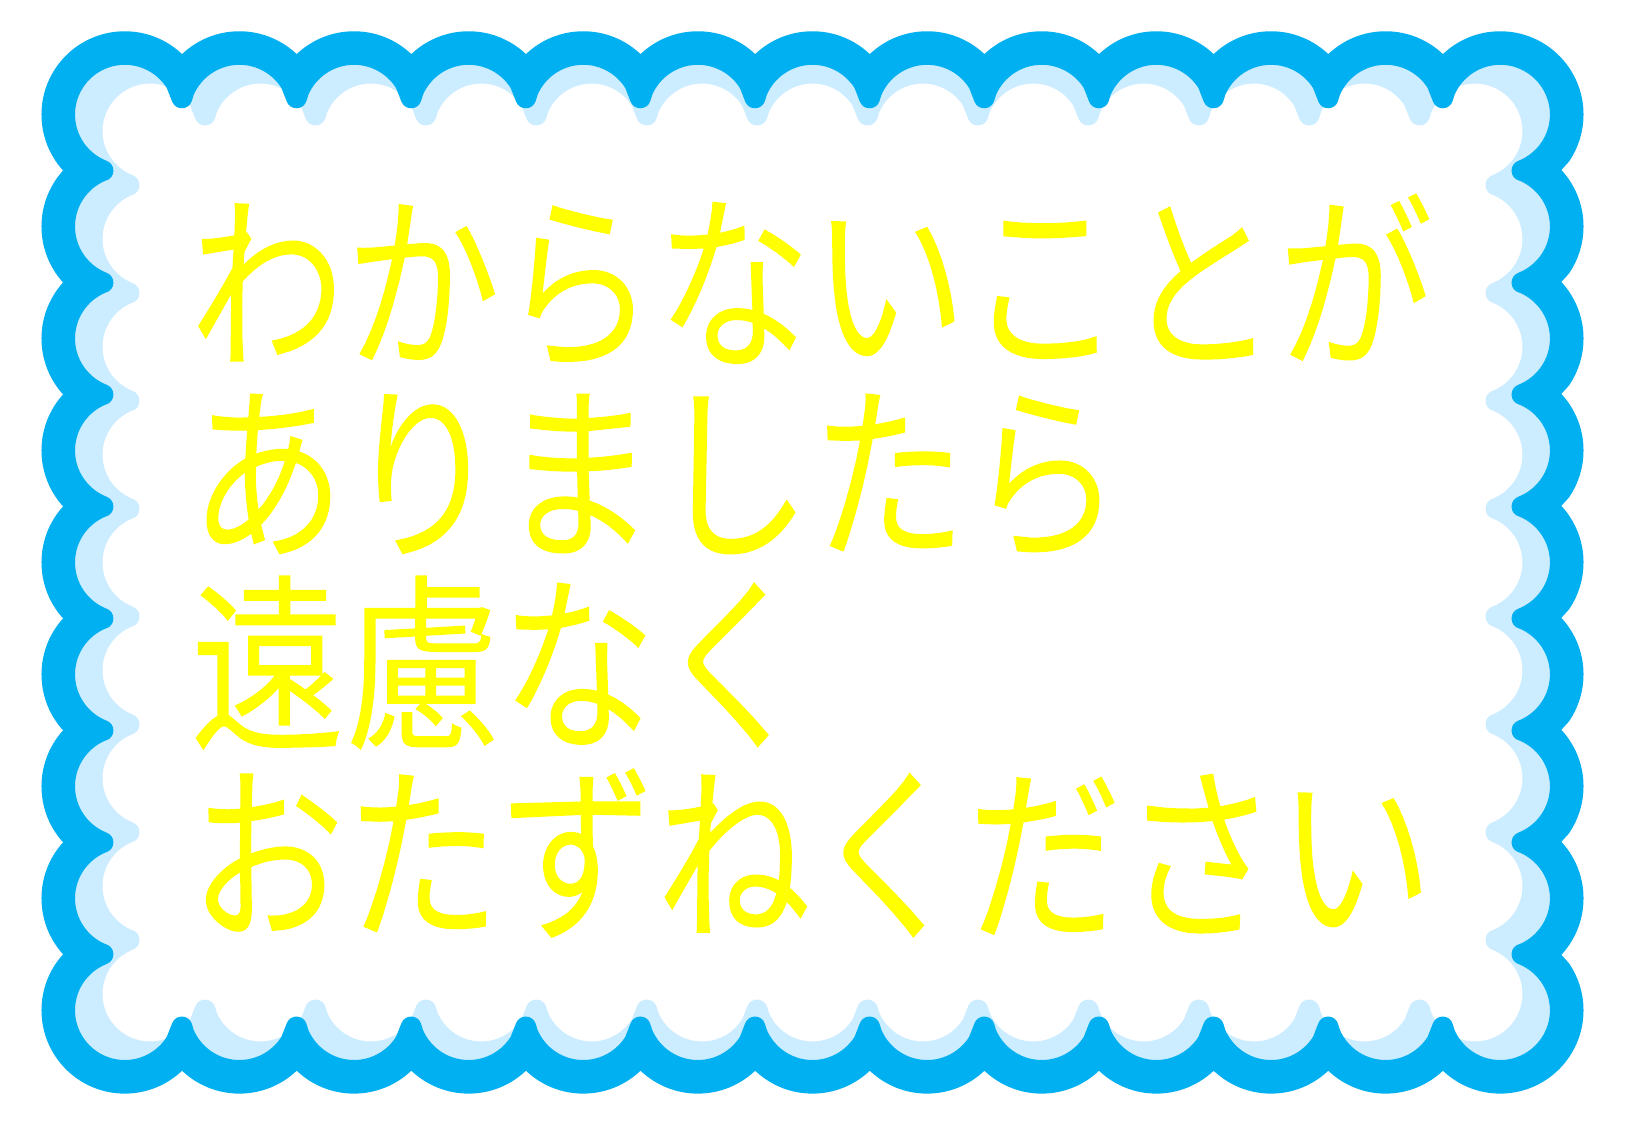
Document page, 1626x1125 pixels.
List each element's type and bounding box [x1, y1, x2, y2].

text_box [527, 58, 1098, 118]
text_box [1339, 1007, 1437, 1066]
text_box [1103, 1007, 1210, 1067]
text_box [1221, 1007, 1323, 1067]
text_box [187, 59, 286, 118]
text_box [77, 59, 169, 1066]
text_box [187, 1007, 286, 1066]
text_box [1103, 58, 1210, 118]
text_box [49, 39, 1576, 1086]
text_box [301, 1007, 404, 1067]
text_box [414, 1007, 520, 1067]
text_box [301, 58, 404, 118]
text_box [1221, 58, 1323, 118]
text_box [414, 58, 520, 118]
text_box [1456, 59, 1548, 1066]
text_box [1339, 59, 1437, 118]
text_box [527, 1007, 1098, 1067]
